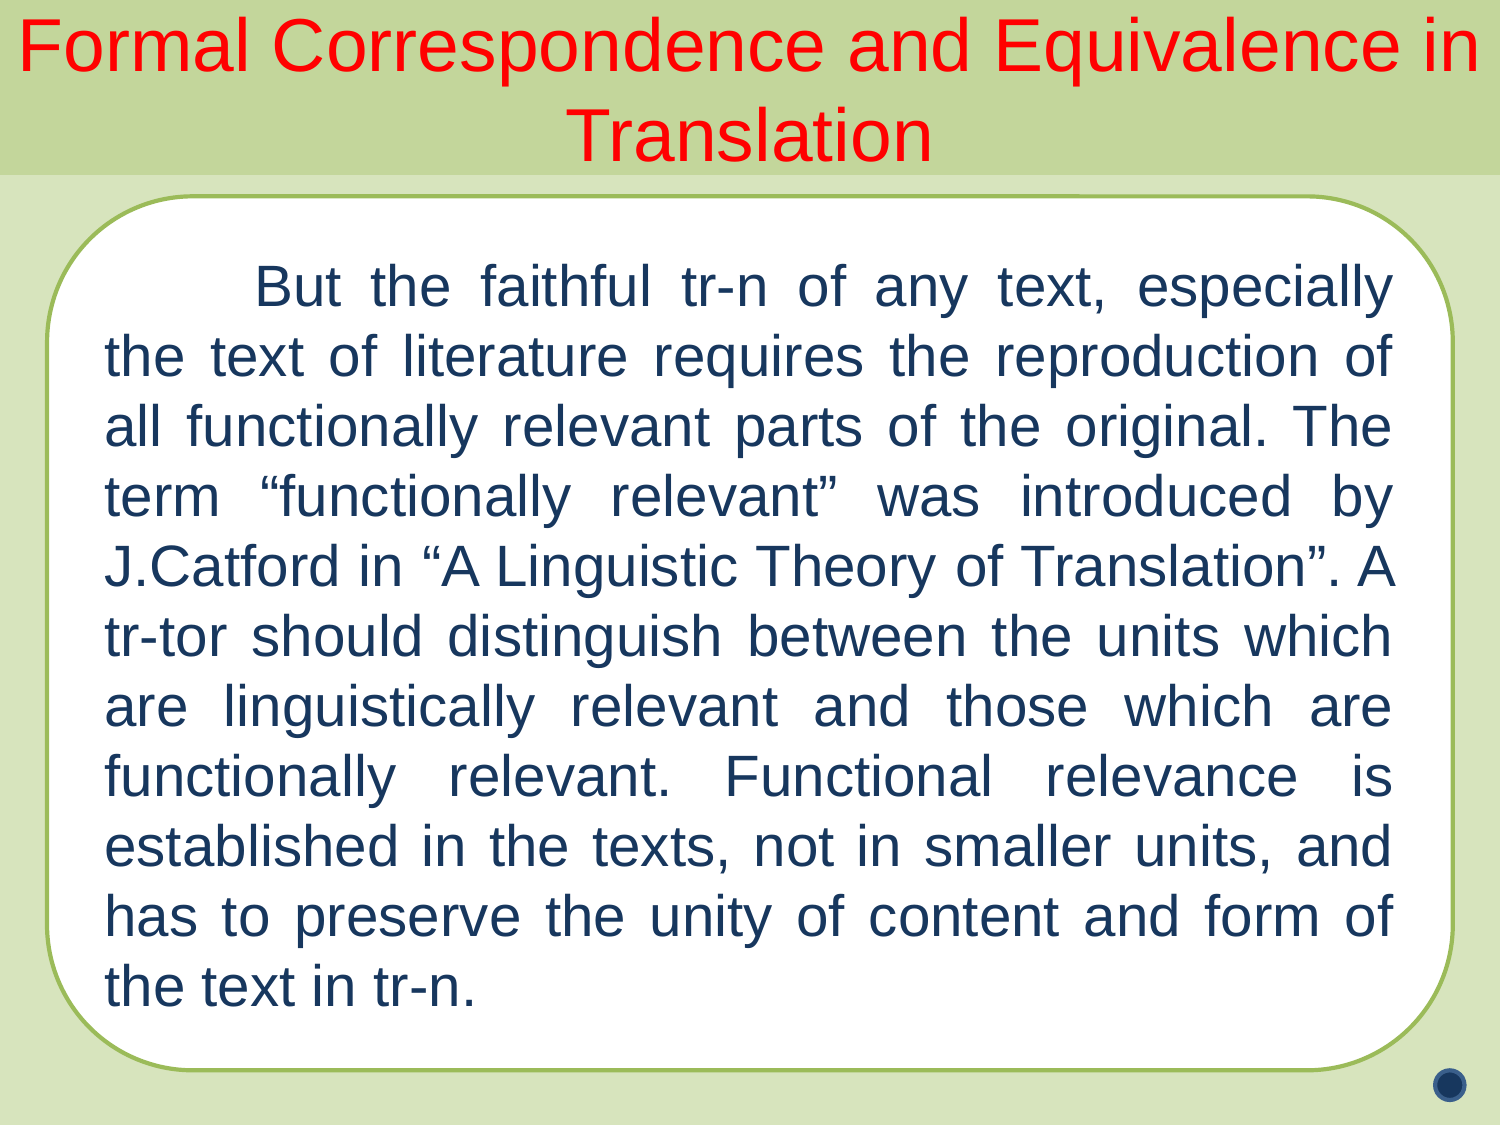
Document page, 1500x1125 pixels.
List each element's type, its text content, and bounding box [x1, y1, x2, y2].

text_box But the faithful tr-n of any text, especially the text of literature requires the reproduction of all functionally relevant parts of the original. The term “functionally relevant” was introduced by J.Catford in “A Linguistic Theory of Translation”. A tr-tor should distinguish between the units which are linguistically relevant and those which are functionally relevant. Functional relevance is established in the texts, not in smaller units, and has to preserve the unity of content and form of the text in tr-n. [44, 194, 1455, 1073]
text_box [1433, 1068, 1467, 1103]
text_box Formal Correspondence and Equivalence in Translation [0, 0, 1500, 175]
